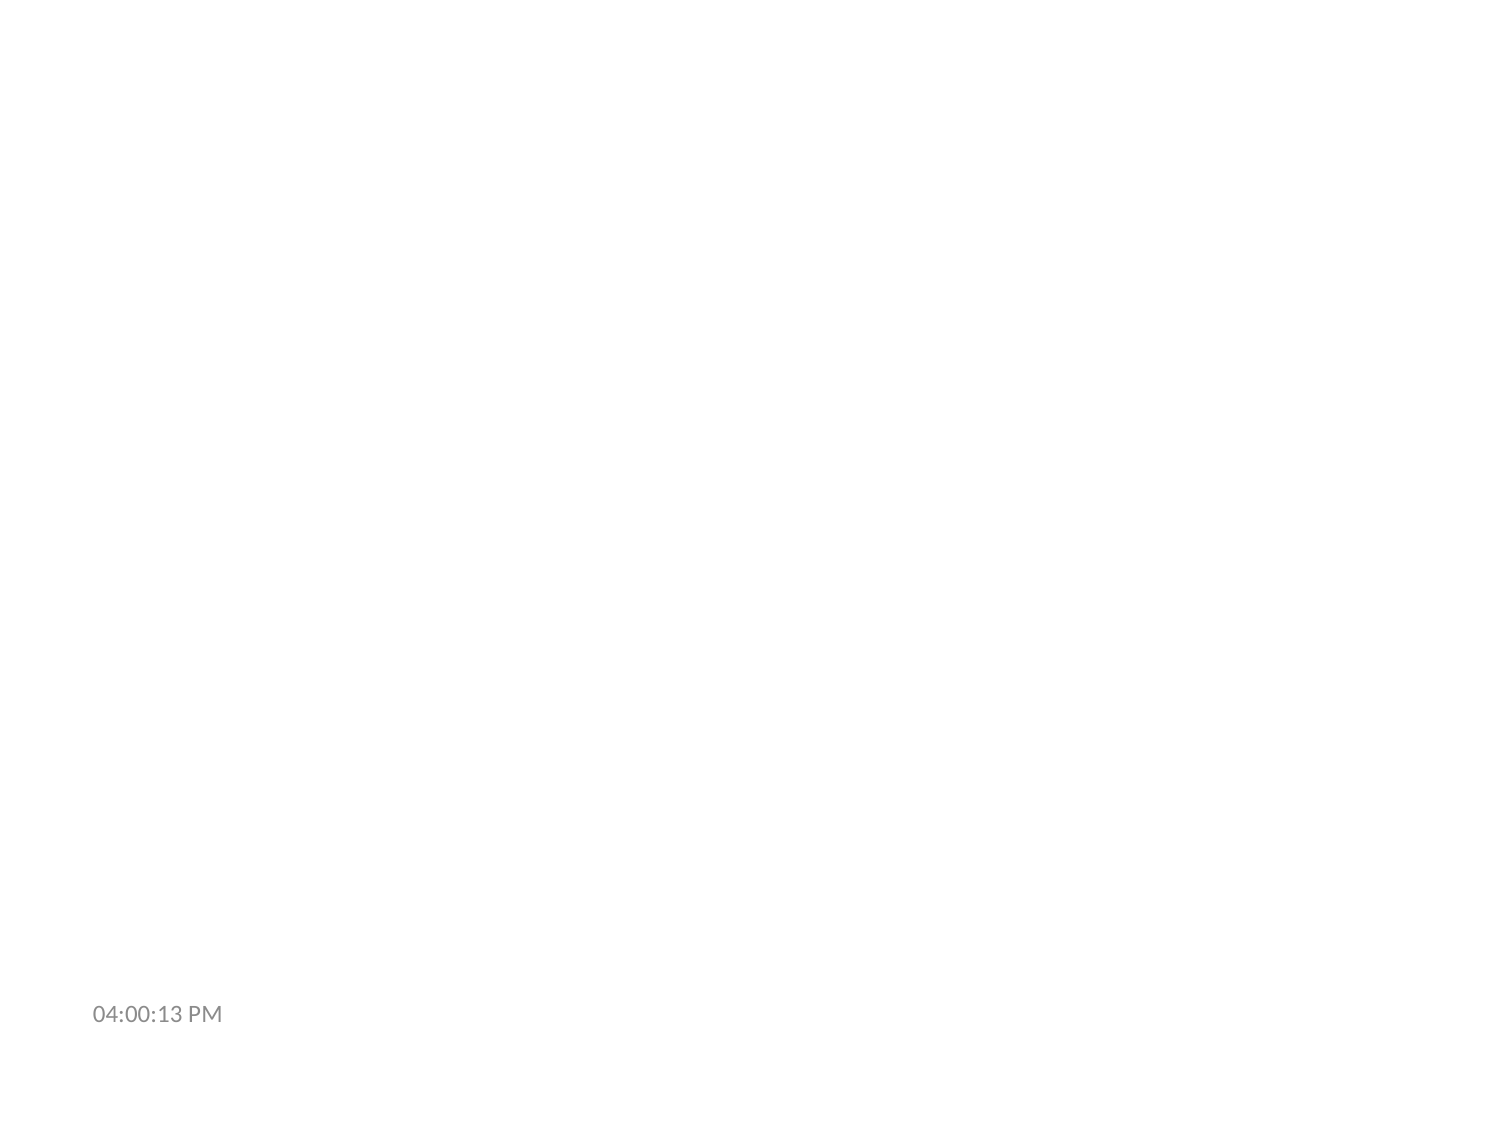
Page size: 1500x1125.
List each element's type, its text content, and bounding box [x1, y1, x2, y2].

text_box 3:35:09 PM [77, 982, 428, 1043]
